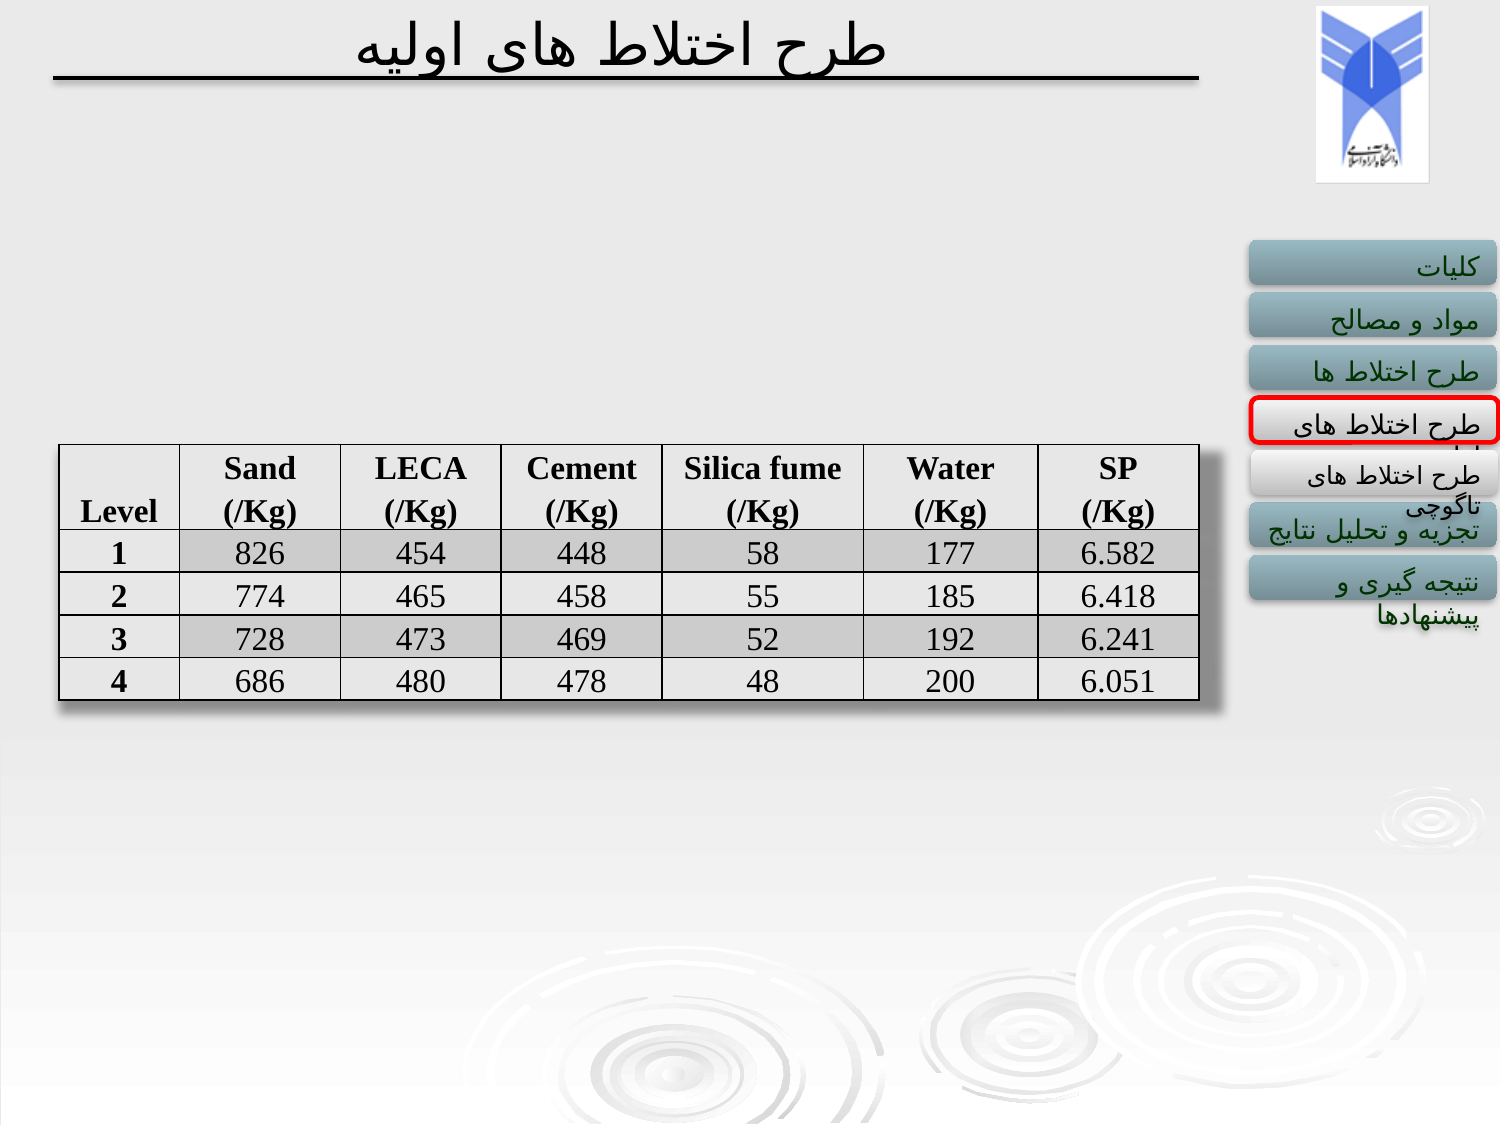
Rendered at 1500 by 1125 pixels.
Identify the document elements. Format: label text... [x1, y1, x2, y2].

text_box تجزیه و تحلیل نتایج [1249, 503, 1497, 548]
text_box مواد و مصالح [1249, 292, 1497, 338]
text_box طرح اختلاط ها [1249, 344, 1497, 390]
subtitle طرح اختلاط های اولیه [0, 0, 1246, 1125]
picture [1316, 6, 1432, 185]
text_box کلیات [1249, 239, 1497, 285]
text_box نتیجه گیری و پیشنهادها [1249, 554, 1497, 600]
text_box طرح اختلاط های تاگوچی [1251, 449, 1499, 495]
text_box طرح اختلاط های اولیه [1251, 397, 1499, 443]
